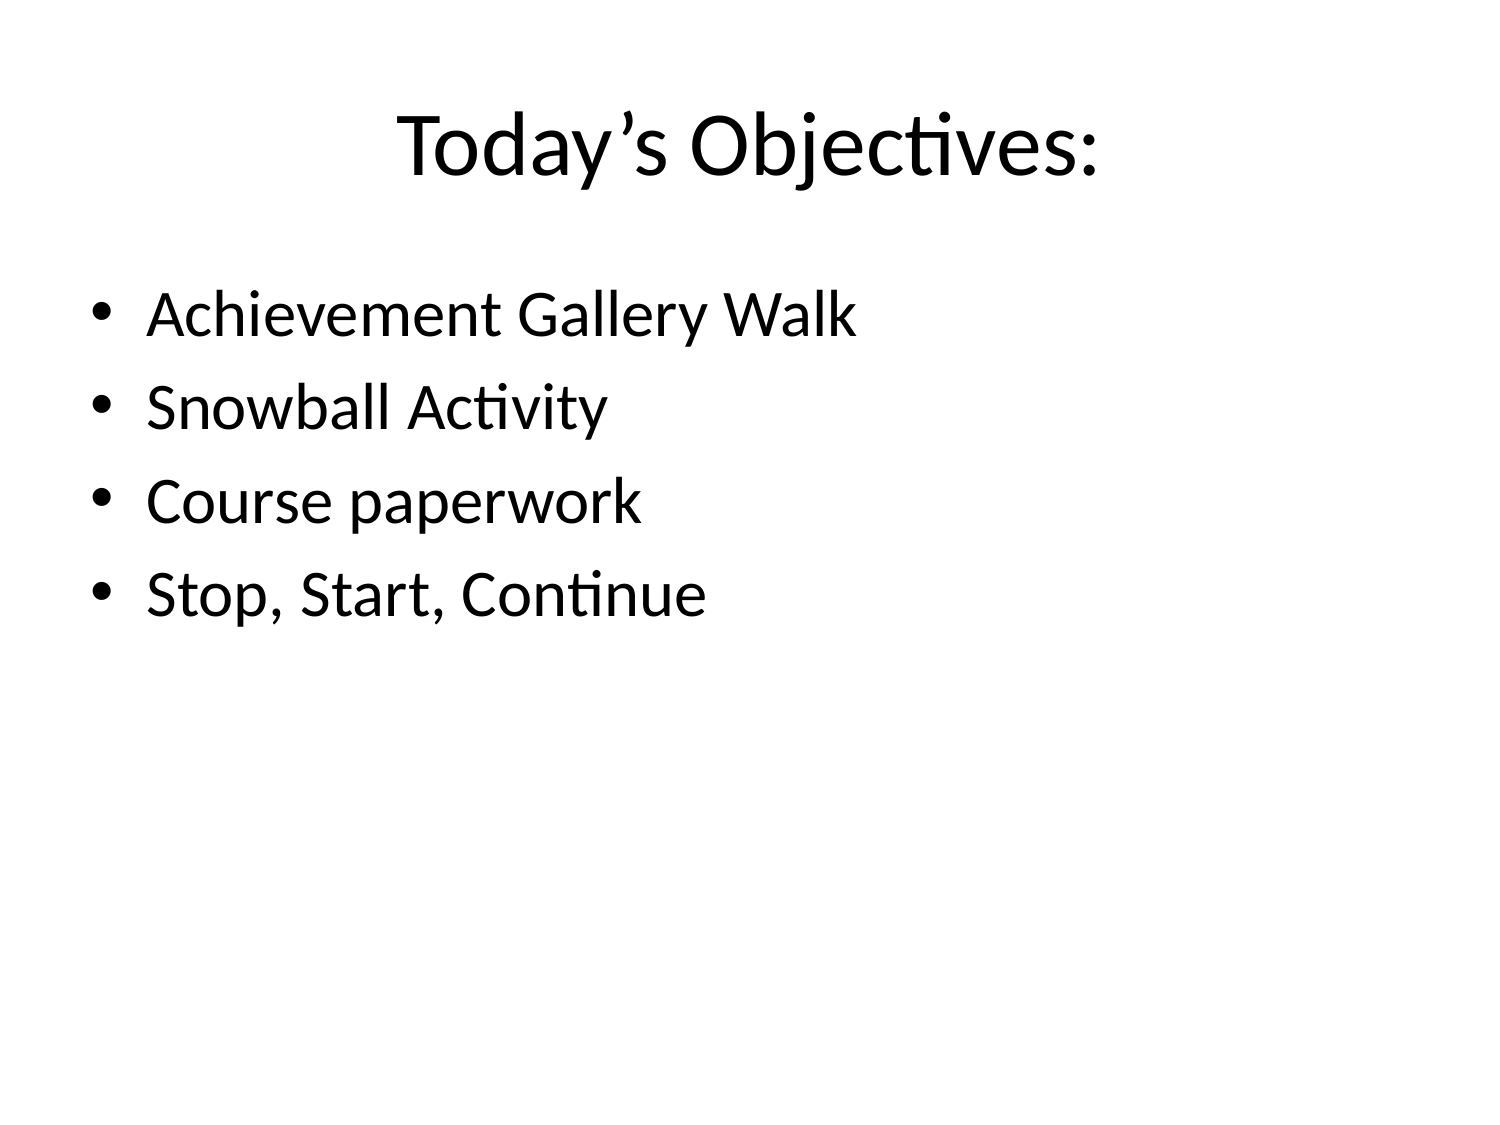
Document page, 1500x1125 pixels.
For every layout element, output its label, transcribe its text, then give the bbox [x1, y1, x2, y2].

list Achievement Gallery Walk Snowball Activity Course paperwork Stop, Start, Continue [75, 262, 1425, 1005]
title Today’s Objectives: [75, 45, 1425, 233]
